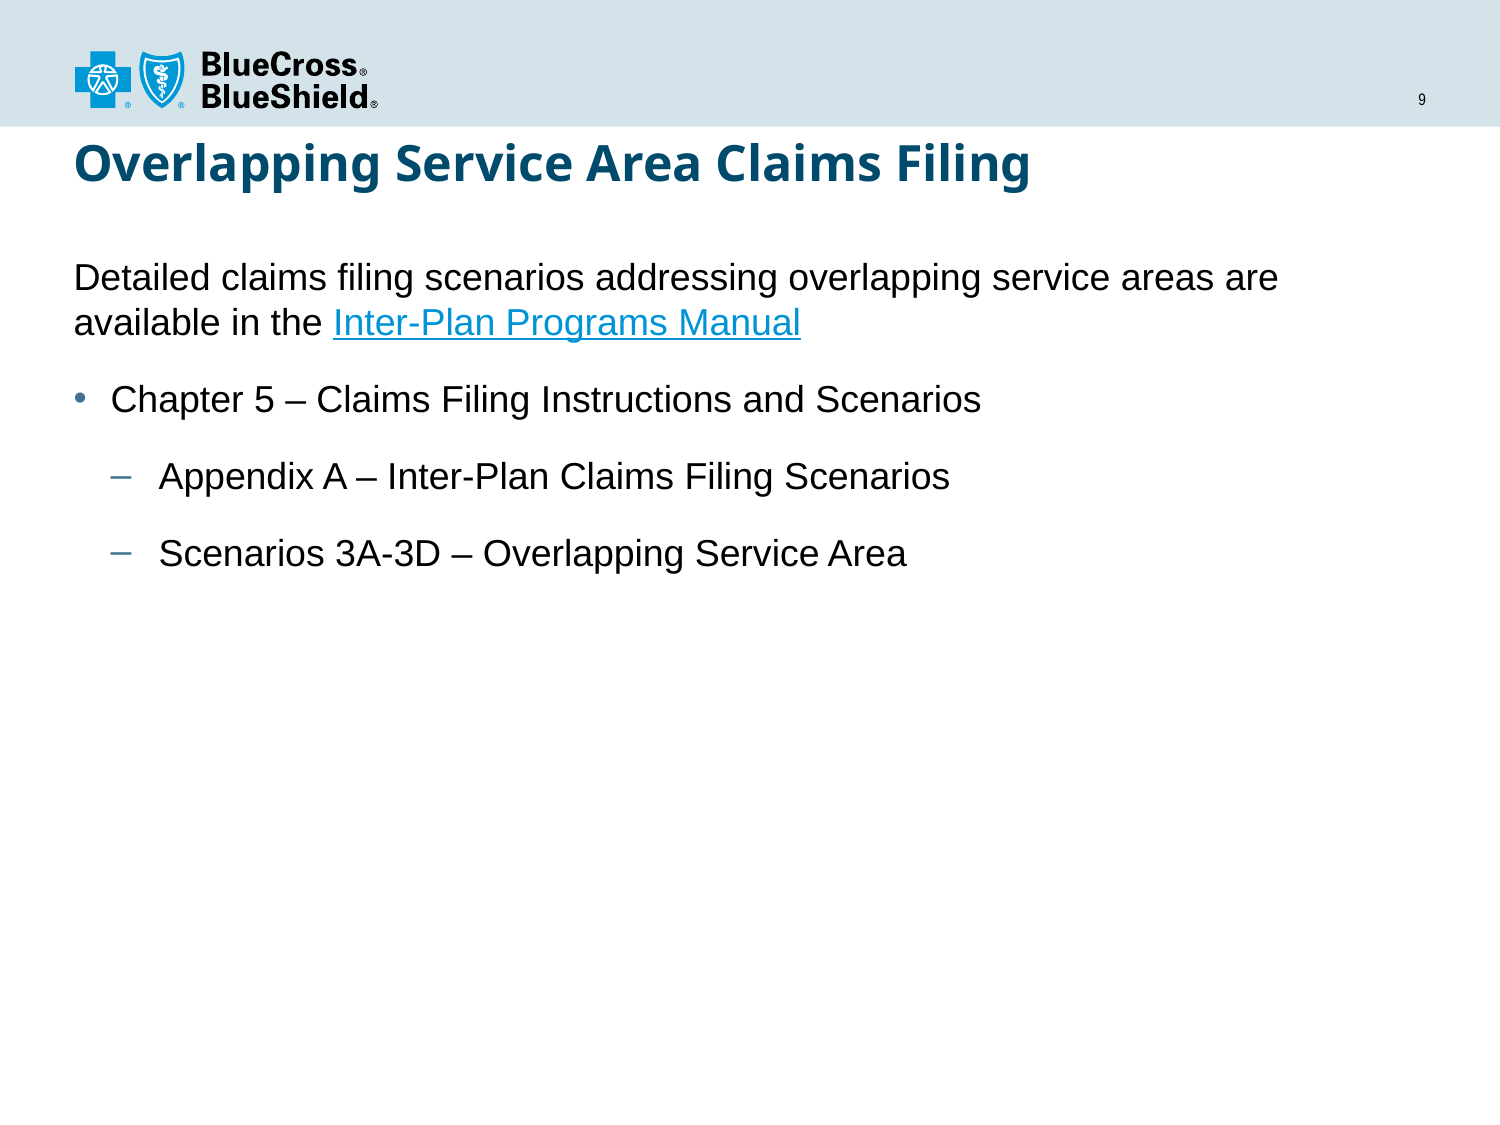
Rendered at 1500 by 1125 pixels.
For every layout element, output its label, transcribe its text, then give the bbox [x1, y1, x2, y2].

picture [178, 101, 185, 109]
title Overlapping Service Area Claims Filing [73, 129, 1424, 241]
list Detailed claims filing scenarios addressing overlapping service areas are available in the Inter-Plan Programs Manual Chapter 5 – Claims Filing Instructions and Scenarios Appendix A – Inter-Plan Claims Filing Scenarios Scenarios 3A-3D – Overlapping Service Area [73, 245, 1424, 888]
picture [124, 101, 131, 109]
